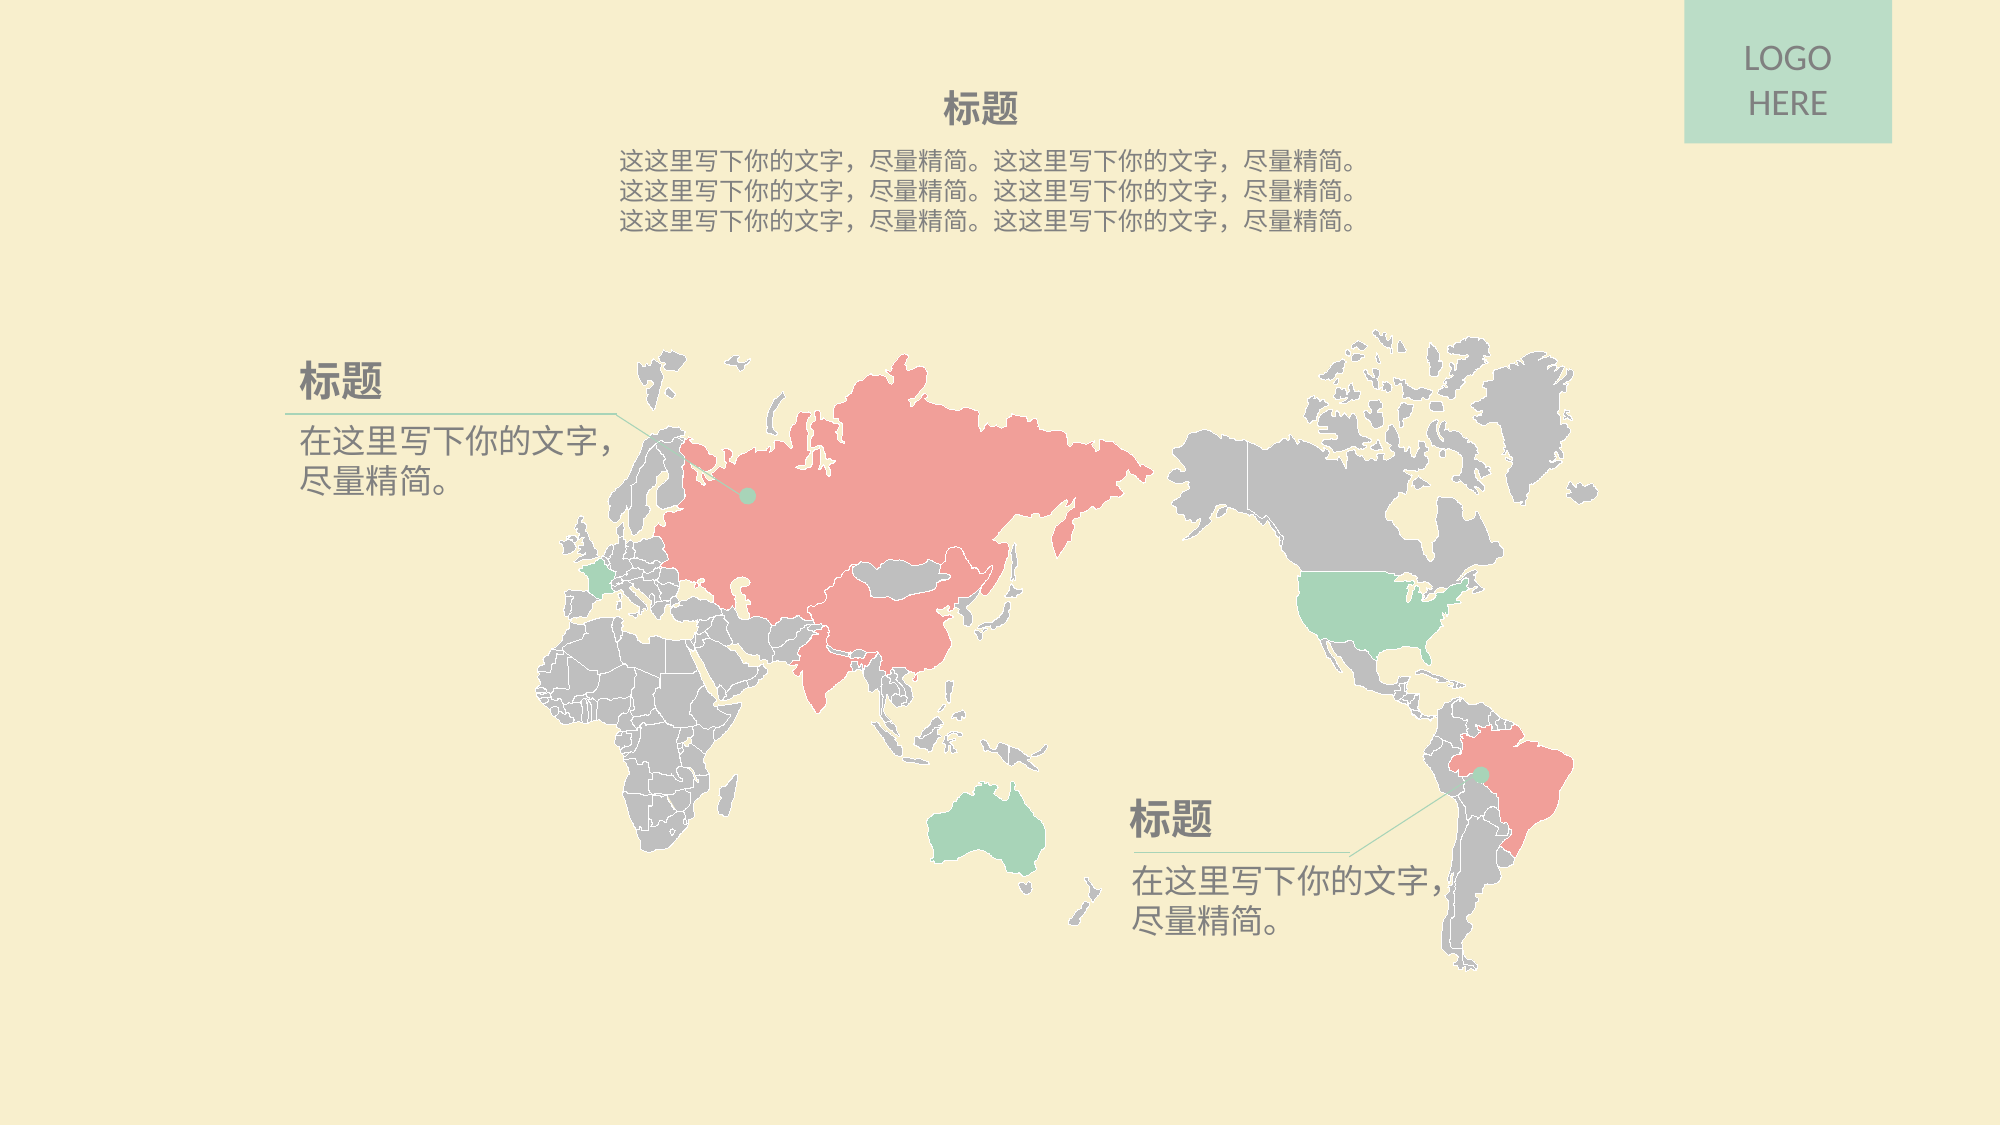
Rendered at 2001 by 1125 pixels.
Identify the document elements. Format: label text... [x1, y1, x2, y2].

text_box 标题 [929, 77, 1034, 138]
text_box 标题 [284, 347, 454, 380]
text_box LOGO HERE [1729, 25, 1847, 131]
text_box 这这里写下你的文字，尽量精简。这这里写下你的文字，尽量精简。这这里写下你的文字，尽量精简。这这里写下你的文字，尽量精简。这这里写下你的文字，尽量精简。这这里写下你的文字，尽量精简。 [603, 138, 1360, 243]
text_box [535, 329, 1599, 972]
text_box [1134, 738, 1452, 892]
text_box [284, 380, 719, 533]
